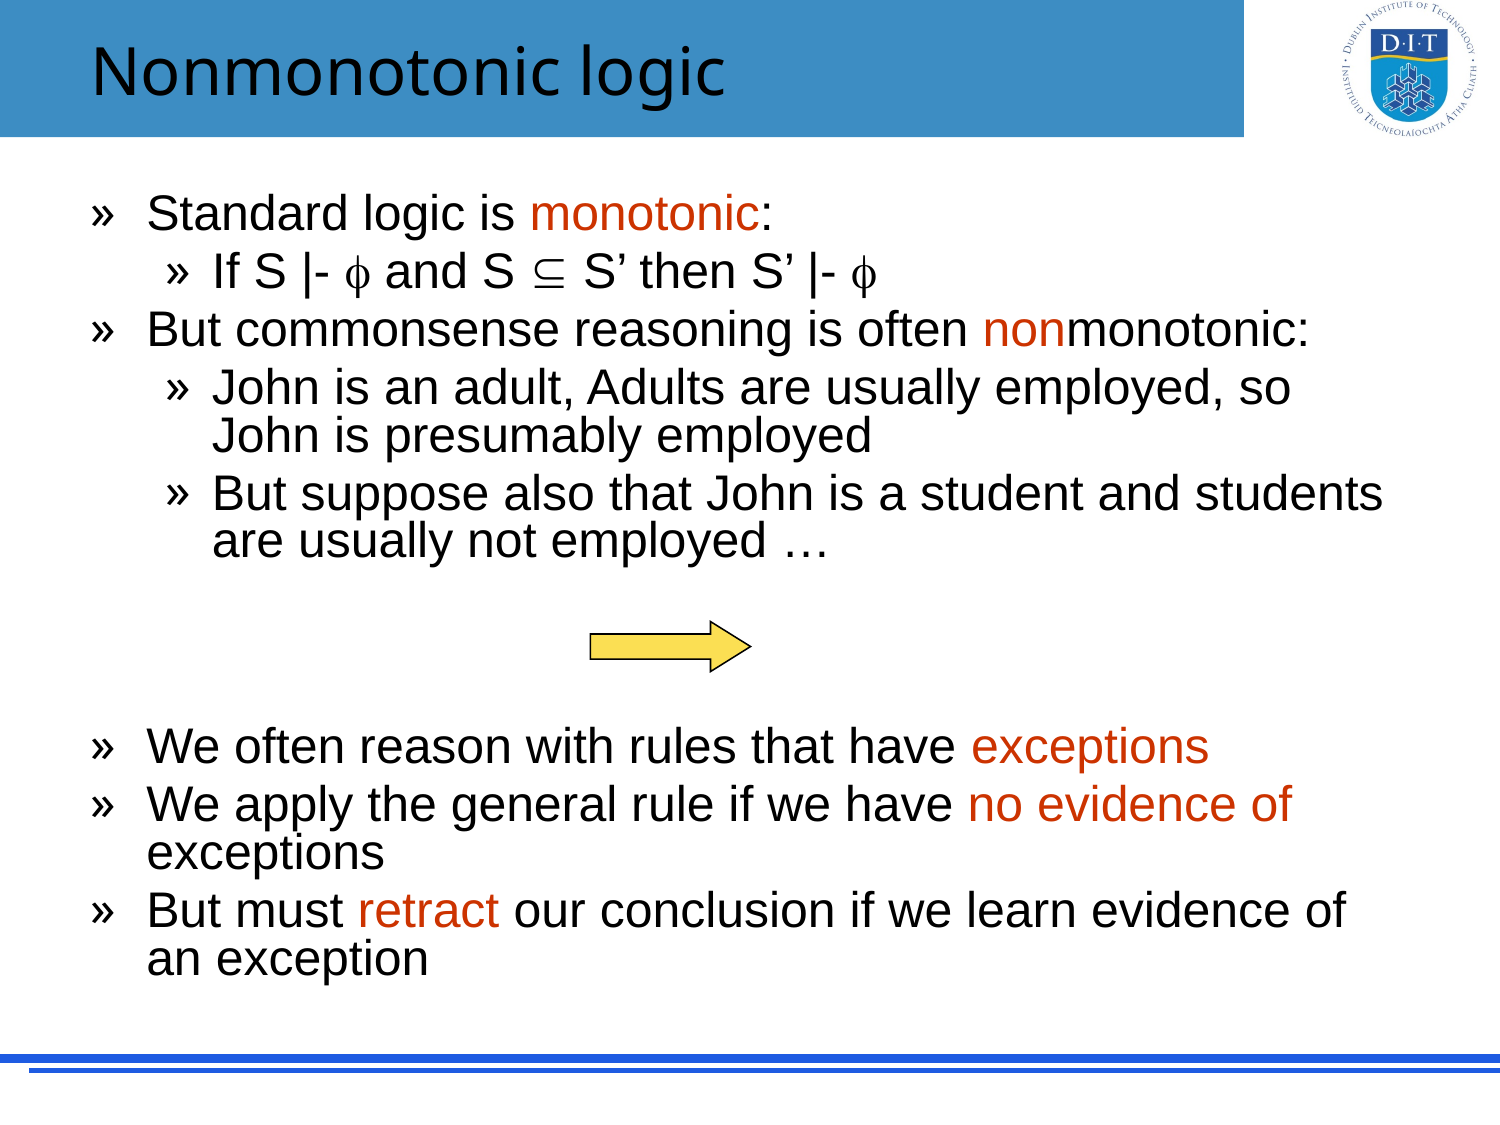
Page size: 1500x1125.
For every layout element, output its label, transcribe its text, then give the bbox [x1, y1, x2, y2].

title Nonmonotonic logic [74, 0, 1105, 138]
list Standard logic is monotonic: If S |-  and S  S’ then S’ |-  But commonsense reasoning is often nonmonotonic: John is an adult, Adults are usually employed, so John is presumably employed But suppose also that John is a student and students are usually not employed … We often reason with rules that have exceptions We apply the general rule if we have no evidence of exceptions But must retract our conclusion if we learn evidence of an exception [74, 184, 1426, 1051]
text_box [590, 621, 751, 672]
picture [1340, 0, 1478, 138]
